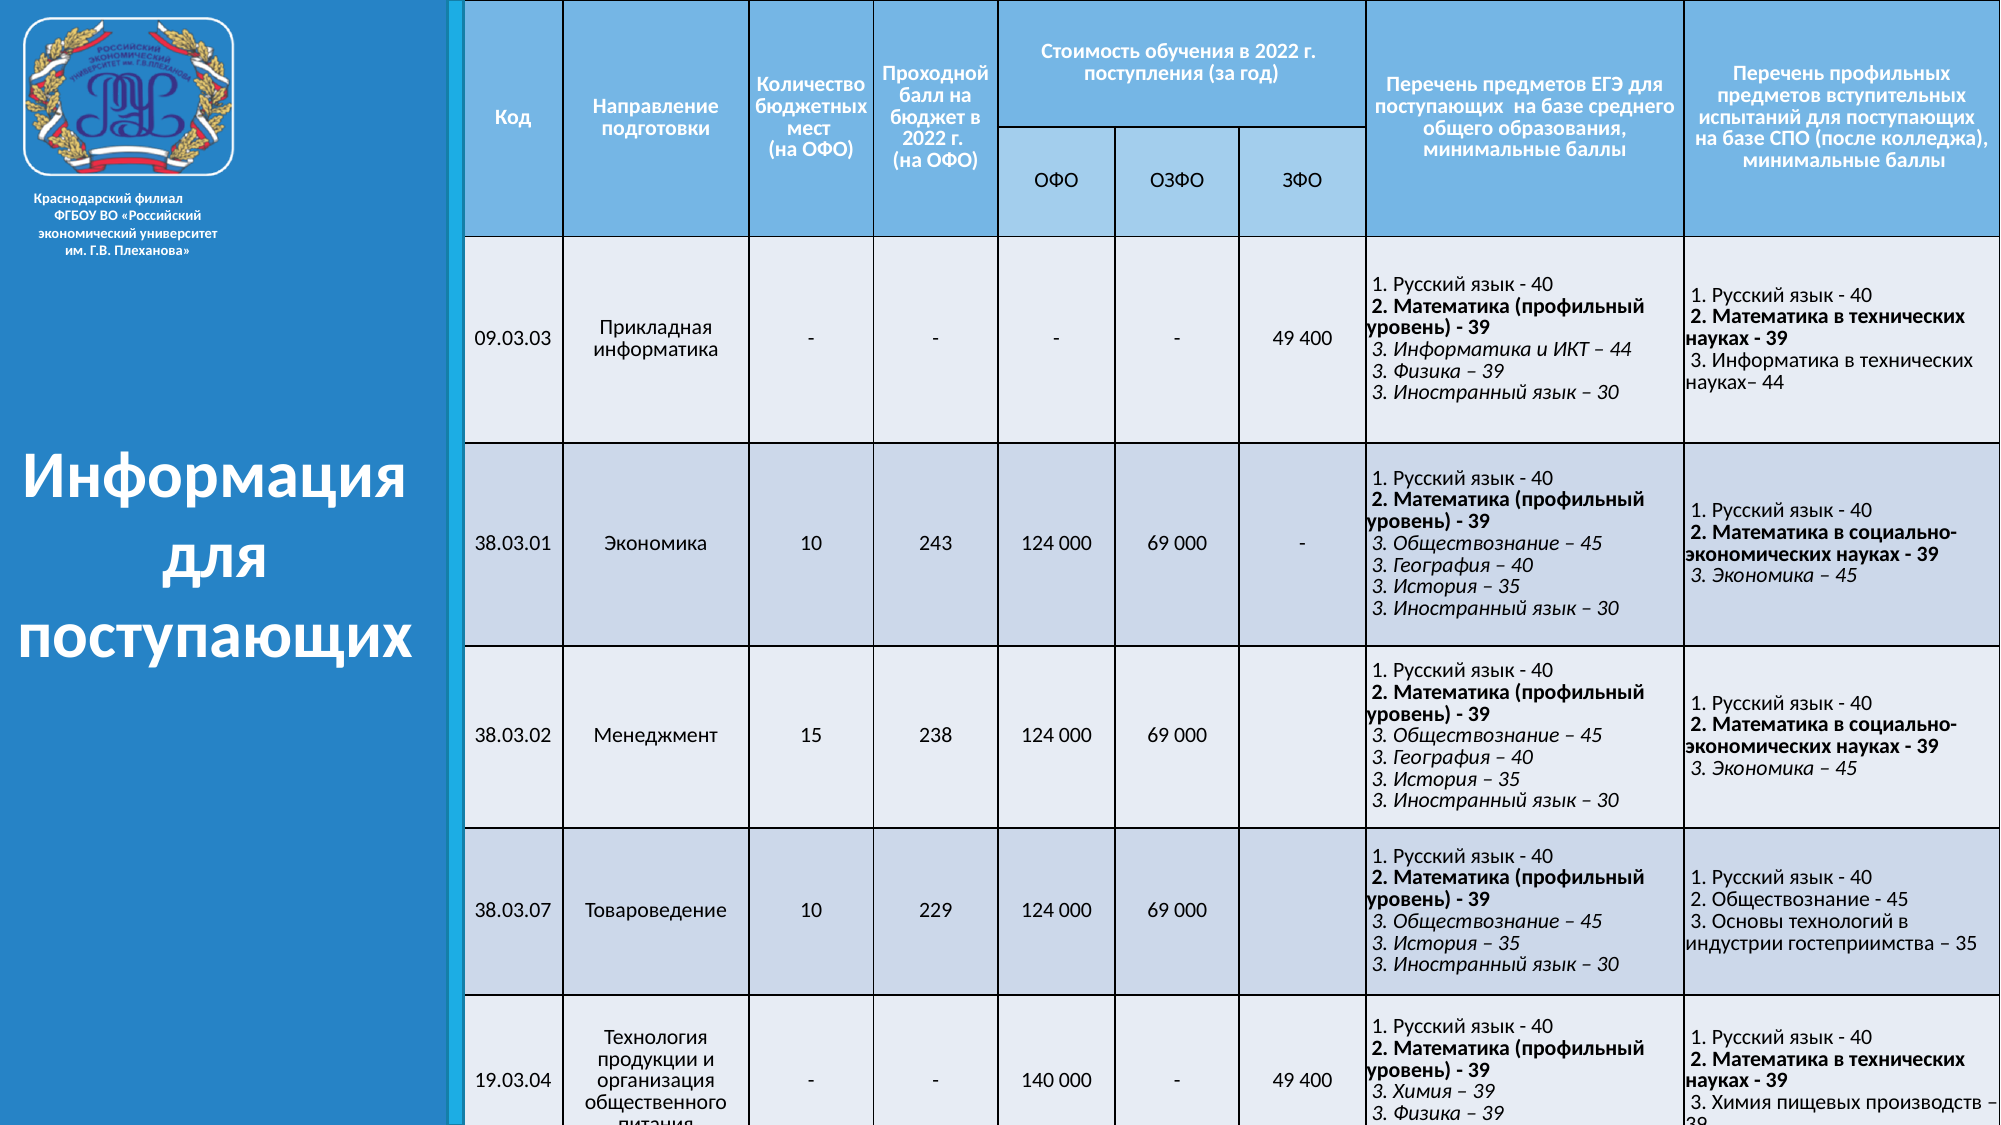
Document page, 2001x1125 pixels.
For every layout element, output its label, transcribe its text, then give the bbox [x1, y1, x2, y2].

table_cell 140 000 [999, 996, 1114, 1125]
table_cell 1. Русский язык - 40 2. Математика в технических науках - 39 3. Химия пищевых производств – 39 [1685, 996, 1999, 1125]
table_cell 10 [750, 829, 873, 994]
text_box [446, 0, 465, 1125]
table_cell 09.03.03 [465, 237, 562, 442]
table_cell 69 000 [1116, 647, 1238, 827]
table_cell - [999, 237, 1114, 442]
table_cell Экономика [564, 444, 748, 645]
table_cell - [874, 996, 997, 1125]
table_cell - [1116, 237, 1238, 442]
table_cell - [1116, 996, 1238, 1125]
table_cell - [750, 237, 873, 442]
text_box Краснодарский филиал ФГБОУ ВО «Российский экономический университет им. Г.В. Плеханова» [10, 182, 245, 266]
table_header Проходной балл на бюджет в 2022 г. (на ОФО) [874, 1, 997, 236]
picture [13, 16, 242, 181]
table_cell Менеджмент [564, 647, 748, 827]
table_header Стоимость обучения в 2022 г. поступления (за год) [999, 1, 1365, 126]
table_cell 1. Русский язык - 40 2. Математика в социально-экономических науках - 39 3. Экономика – 45 [1685, 444, 1999, 645]
table_cell 49 400 [1240, 996, 1365, 1125]
table_cell Прикладная информатика [564, 237, 748, 442]
table_header Перечень профильных предметов вступительных испытаний для поступающих на базе СПО (после колледжа), минимальные баллы [1685, 1, 1999, 236]
table_cell - [874, 237, 997, 442]
table_cell 38.03.07 [465, 829, 562, 994]
table_cell 1. Русский язык - 40 2. Математика (профильный уровень) - 39 3. Информатика и ИКТ – 44 3. Физика – 39 3. Иностранный язык – 30 [1367, 237, 1683, 442]
table_cell - [1240, 444, 1365, 645]
table_cell 1. Русский язык - 40 2. Математика в социально-экономических науках - 39 3. Экономика – 45 [1685, 647, 1999, 827]
table_header Перечень предметов ЕГЭ для поступающих на базе среднего общего образования, минимальные баллы [1367, 1, 1683, 236]
table_cell 243 [874, 444, 997, 645]
table_cell 1. Русский язык - 40 2. Математика (профильный уровень) - 39 3. Обществознание – 45 3. География – 40 3. История – 35 3. Иностранный язык – 30 [1367, 444, 1683, 645]
table_cell 49 400 [1240, 237, 1365, 442]
table_cell 38.03.01 [465, 444, 562, 645]
table_cell ЗФО [1240, 128, 1365, 236]
table_cell 1. Русский язык - 40 2. Математика (профильный уровень) - 39 3. Обществознание – 45 3. История – 35 3. Иностранный язык – 30 [1367, 829, 1683, 994]
table_cell 1. Русский язык - 40 2. Обществознание - 45 3. Основы технологий в индустрии гостеприимства – 35 [1685, 829, 1999, 994]
table_cell 1. Русский язык - 40 2. Математика (профильный уровень) - 39 3. Обществознание – 45 3. География – 40 3. История – 35 3. Иностранный язык – 30 [1367, 647, 1683, 827]
table_cell 69 000 [1116, 829, 1238, 994]
table_cell - [750, 996, 873, 1125]
table_cell 1. Русский язык - 40 2. Математика в технических науках - 39 3. Информатика в технических науках– 44 [1685, 237, 1999, 442]
table_cell 19.03.04 [465, 996, 562, 1125]
table_cell ОЗФО [1116, 128, 1238, 236]
table_cell 15 [750, 647, 873, 827]
table_cell [1240, 647, 1365, 827]
text_box Информация для поступающих [0, 423, 431, 679]
table_header Код [465, 1, 562, 236]
table_cell 124 000 [999, 444, 1114, 645]
table_cell Товароведение [564, 829, 748, 994]
table_cell Технология продукции и организация общественного питания [564, 996, 748, 1125]
table_cell 1. Русский язык - 40 2. Математика (профильный уровень) - 39 3. Химия – 39 3. Физика – 39 3. Биология – 39 [1367, 996, 1683, 1125]
table_cell 124 000 [999, 829, 1114, 994]
table_cell 69 000 [1116, 444, 1238, 645]
table_cell 38.03.02 [465, 647, 562, 827]
table_cell 124 000 [999, 647, 1114, 827]
table_header Направление подготовки [564, 1, 748, 236]
table_cell ОФО [999, 128, 1114, 236]
table_cell [1240, 829, 1365, 994]
table_cell 229 [874, 829, 997, 994]
table_cell 238 [874, 647, 997, 827]
table_header Количество бюджетных мест (на ОФО) [750, 1, 873, 236]
table_cell 10 [750, 444, 873, 645]
